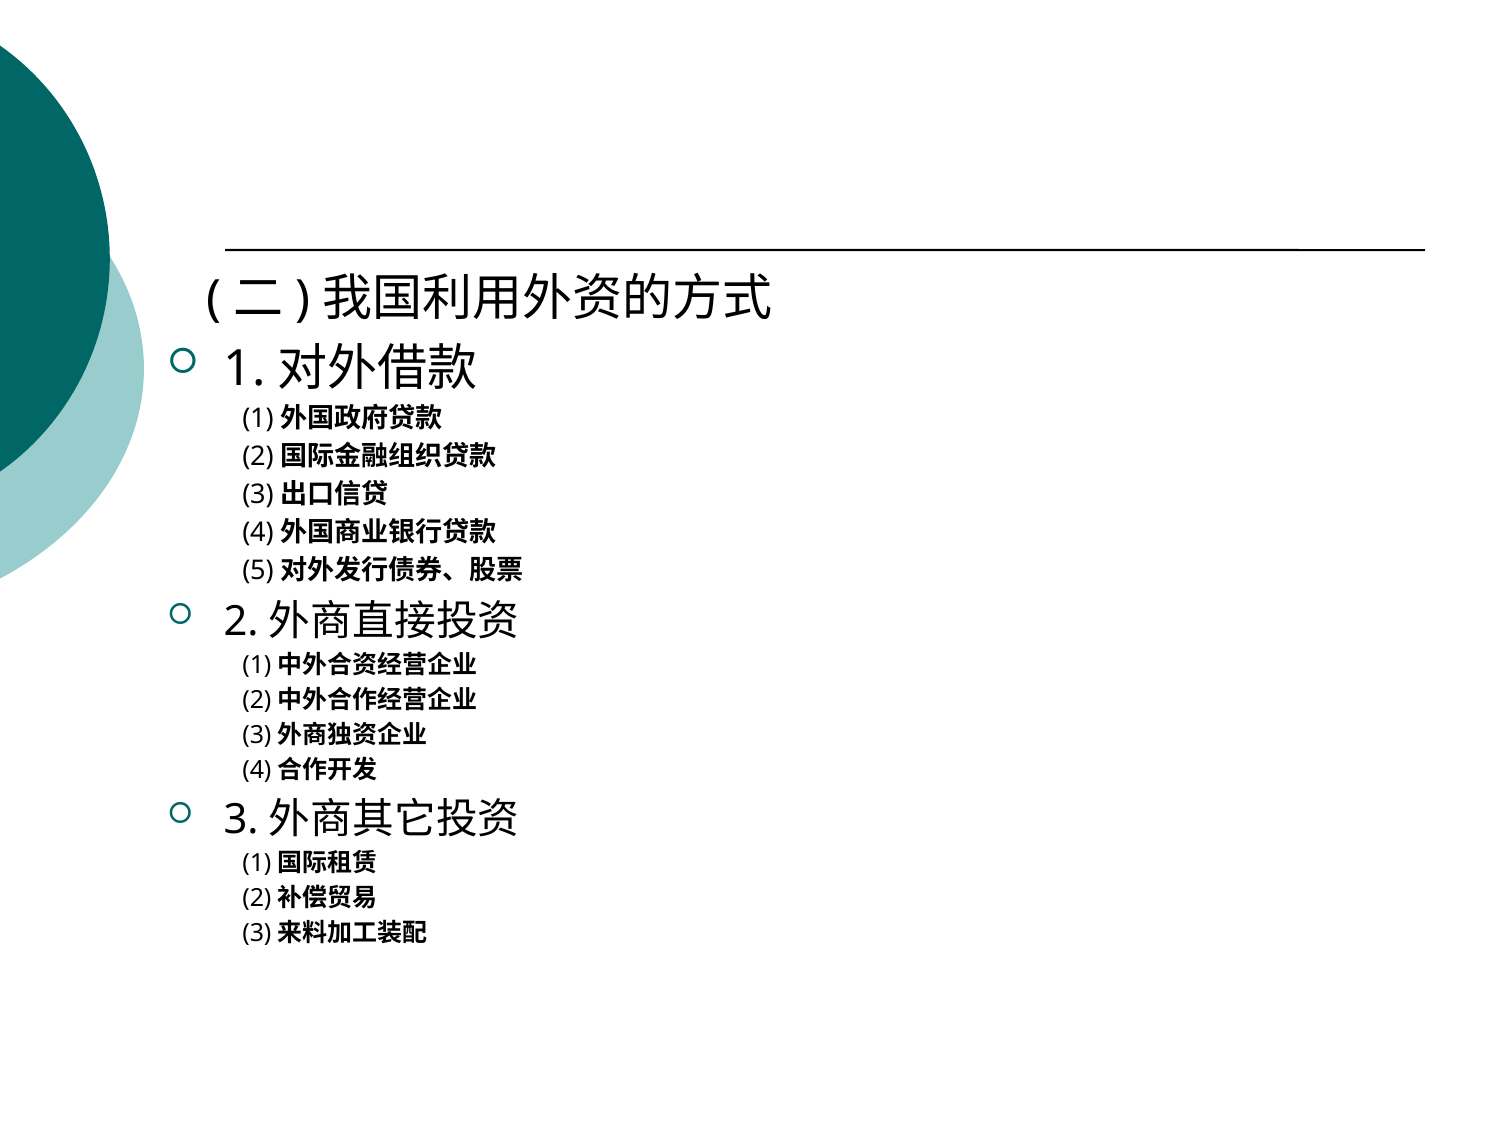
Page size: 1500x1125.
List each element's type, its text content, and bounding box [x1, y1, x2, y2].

list (二)我国利用外资的方式 1.对外借款 (1)外国政府贷款 (2)国际金融组织贷款 (3)出口信贷 (4)外国商业银行贷款 (5)对外发行债券、股票 2.外商直接投资 (1)中外合资经营企业 (2)中外合作经营企业 (3)外商独资企业 (4)合作开发 3.外商其它投资 (1)国际租赁 (2)补偿贸易 (3)来料加工装配 [152, 257, 1466, 1091]
